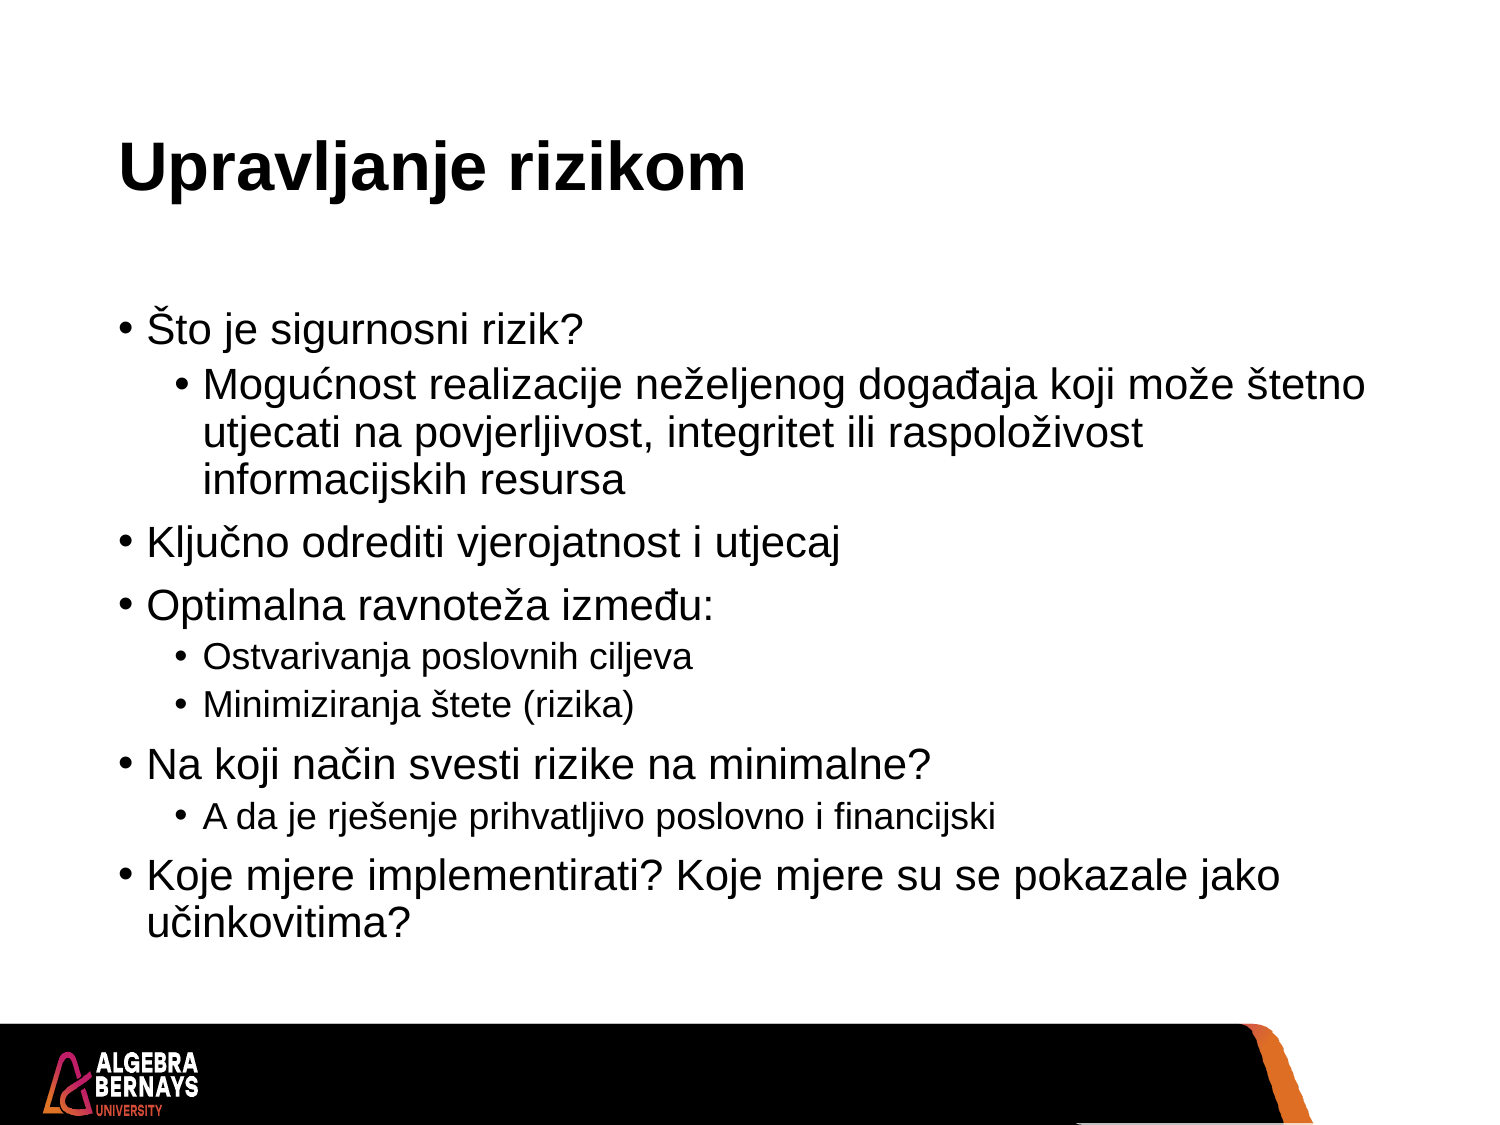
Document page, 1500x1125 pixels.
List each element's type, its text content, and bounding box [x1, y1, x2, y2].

picture [0, 1023, 1468, 1125]
list Što je sigurnosni rizik? Mogućnost realizacije neželjenog događaja koji može štetno utjecati na povjerljivost, integritet ili raspoloživost informacijskih resursa Ključno odrediti vjerojatnost i utjecaj Optimalna ravnoteža između: Ostvarivanja poslovnih ciljeva Minimiziranja štete (rizika) Na koji način svesti rizike na minimalne? A da je rješenje prihvatljivo poslovno i financijski Koje mjere implementirati? Koje mjere su se pokazale jako učinkovitima? [103, 299, 1397, 1014]
title Upravljanje rizikom [103, 59, 1397, 278]
